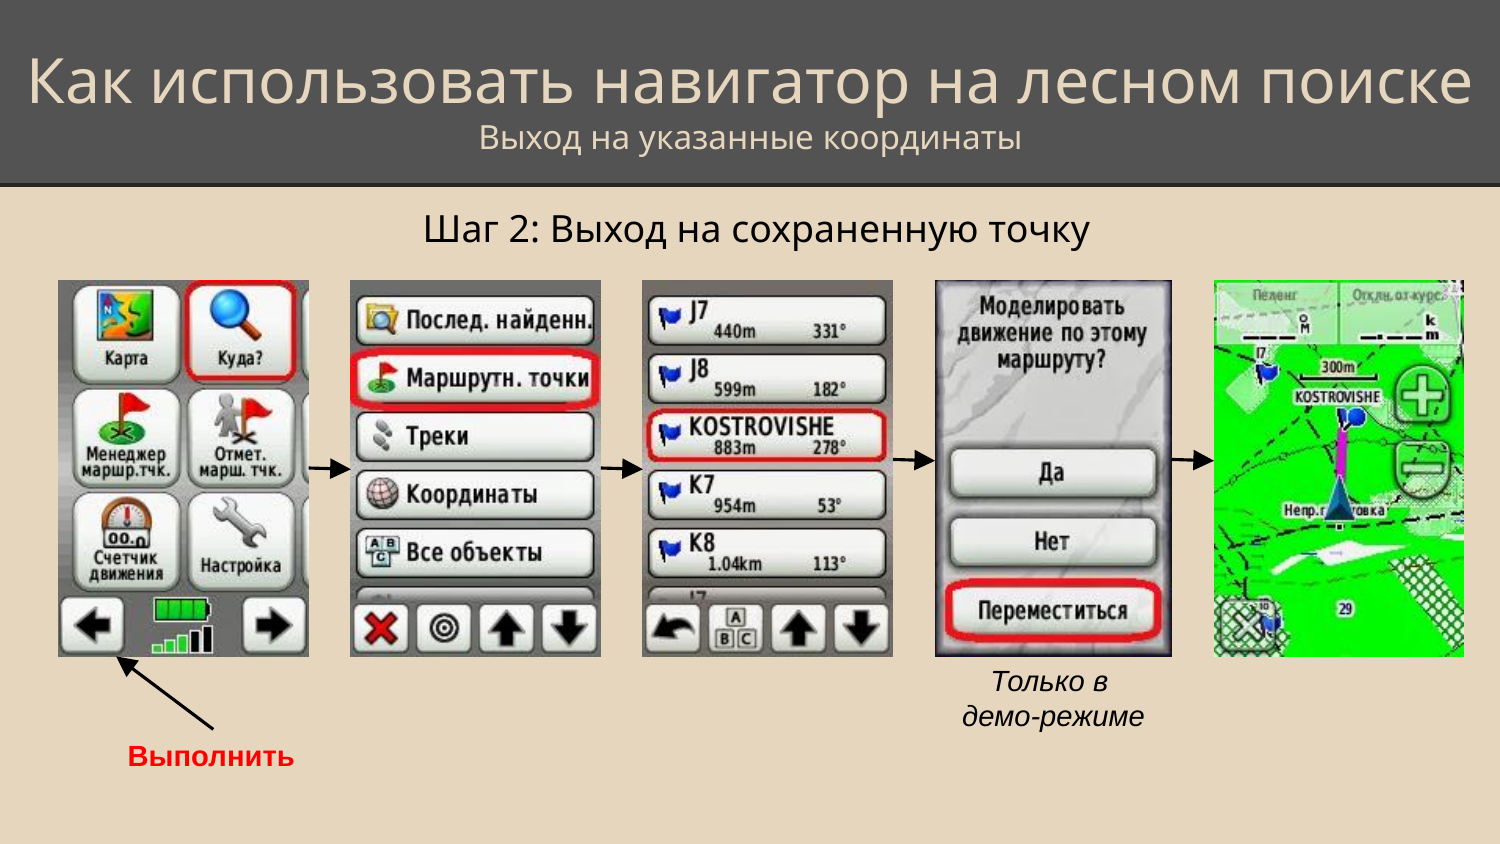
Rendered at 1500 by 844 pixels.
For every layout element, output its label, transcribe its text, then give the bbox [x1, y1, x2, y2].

picture [934, 280, 1173, 657]
picture [642, 280, 894, 657]
picture [58, 280, 309, 657]
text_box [115, 656, 214, 730]
list Шаг 2: Выход на сохраненную точку [66, 190, 1417, 262]
title Как использовать навигатор на лесном поиске Выход на указанные координаты [10, 10, 1492, 172]
text_box Выполнить [112, 729, 315, 780]
picture [350, 280, 602, 657]
picture [1213, 280, 1465, 657]
text_box Только в демо-режиме [931, 665, 1176, 730]
